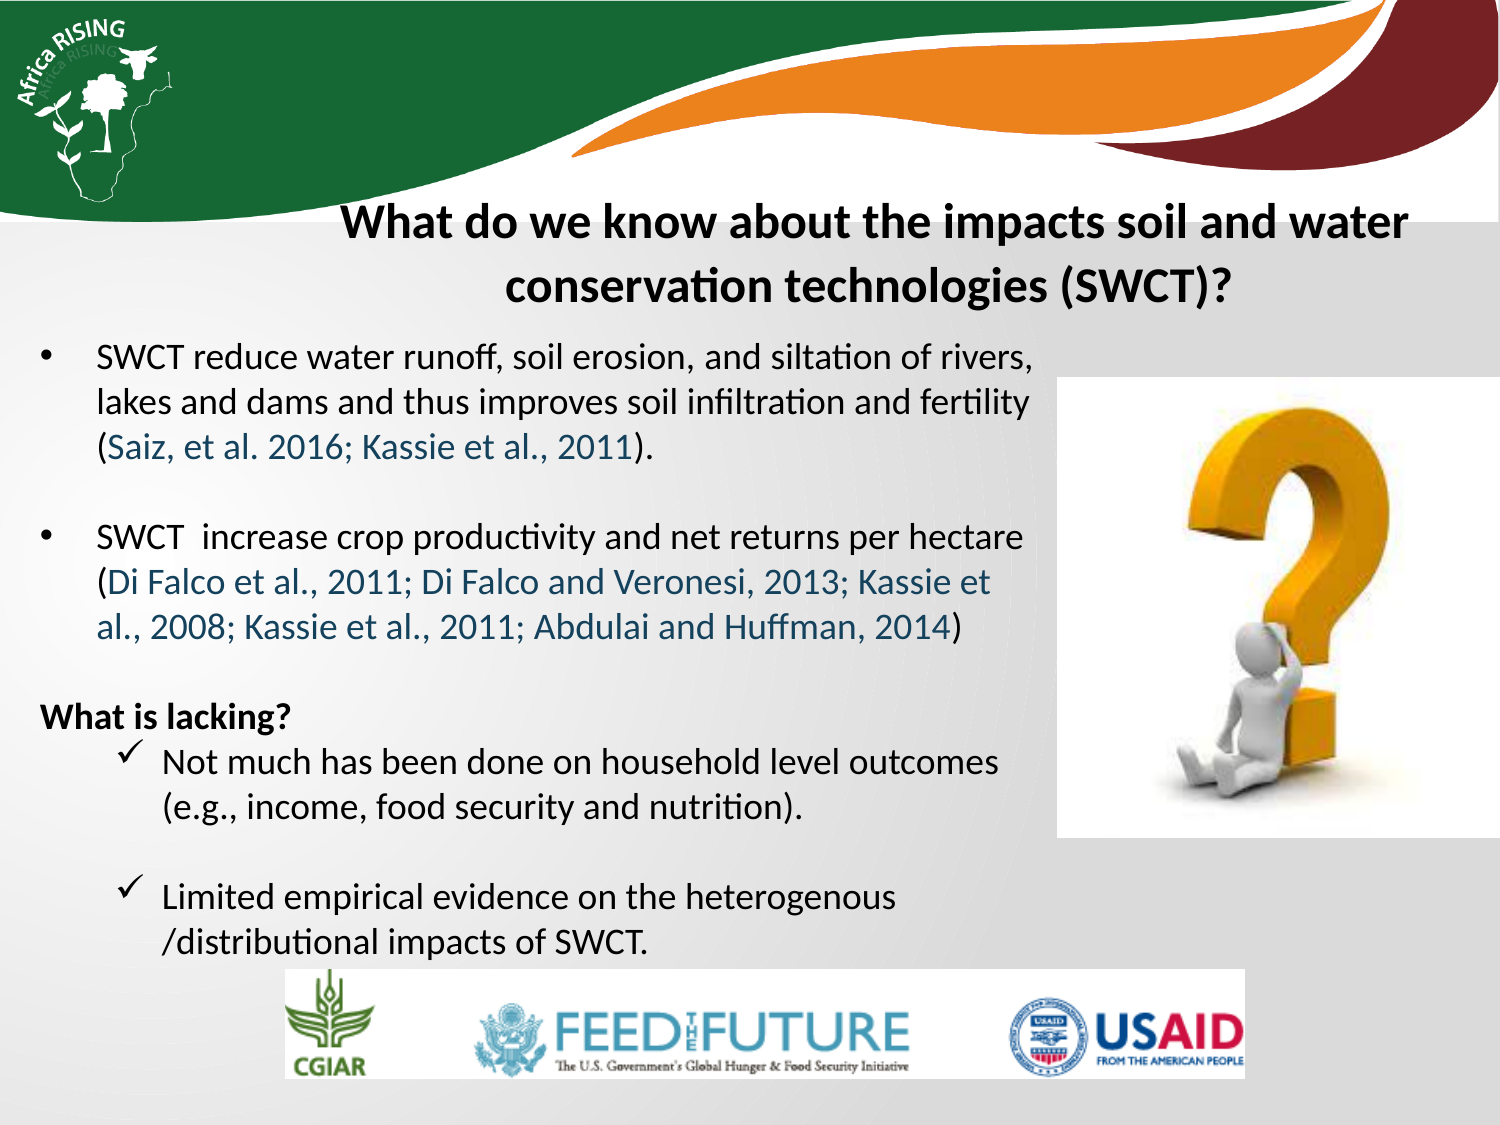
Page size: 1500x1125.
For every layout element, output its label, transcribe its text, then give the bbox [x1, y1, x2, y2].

picture [285, 969, 1245, 1079]
text_box What do we know about the impacts soil and water conservation technologies (SWCT)? [249, 176, 1500, 373]
picture [0, 0, 1499, 222]
picture [1056, 377, 1500, 838]
text_box SWCT reduce water runoff, soil erosion, and siltation of rivers, lakes and dams and thus improves soil infiltration and fertility (Saiz, et al. 2016; Kassie et al., 2011). SWCT increase crop productivity and net returns per hectare (Di Falco et al., 2011; Di Falco and Veronesi, 2013; Kassie et al., 2008; Kassie et al., 2011; Abdulai and Huffman, 2014) What is lacking? Not much has been done on household level outcomes (e.g., income, food security and nutrition). Limited empirical evidence on the heterogenous /distributional impacts of SWCT. [24, 274, 1058, 1034]
